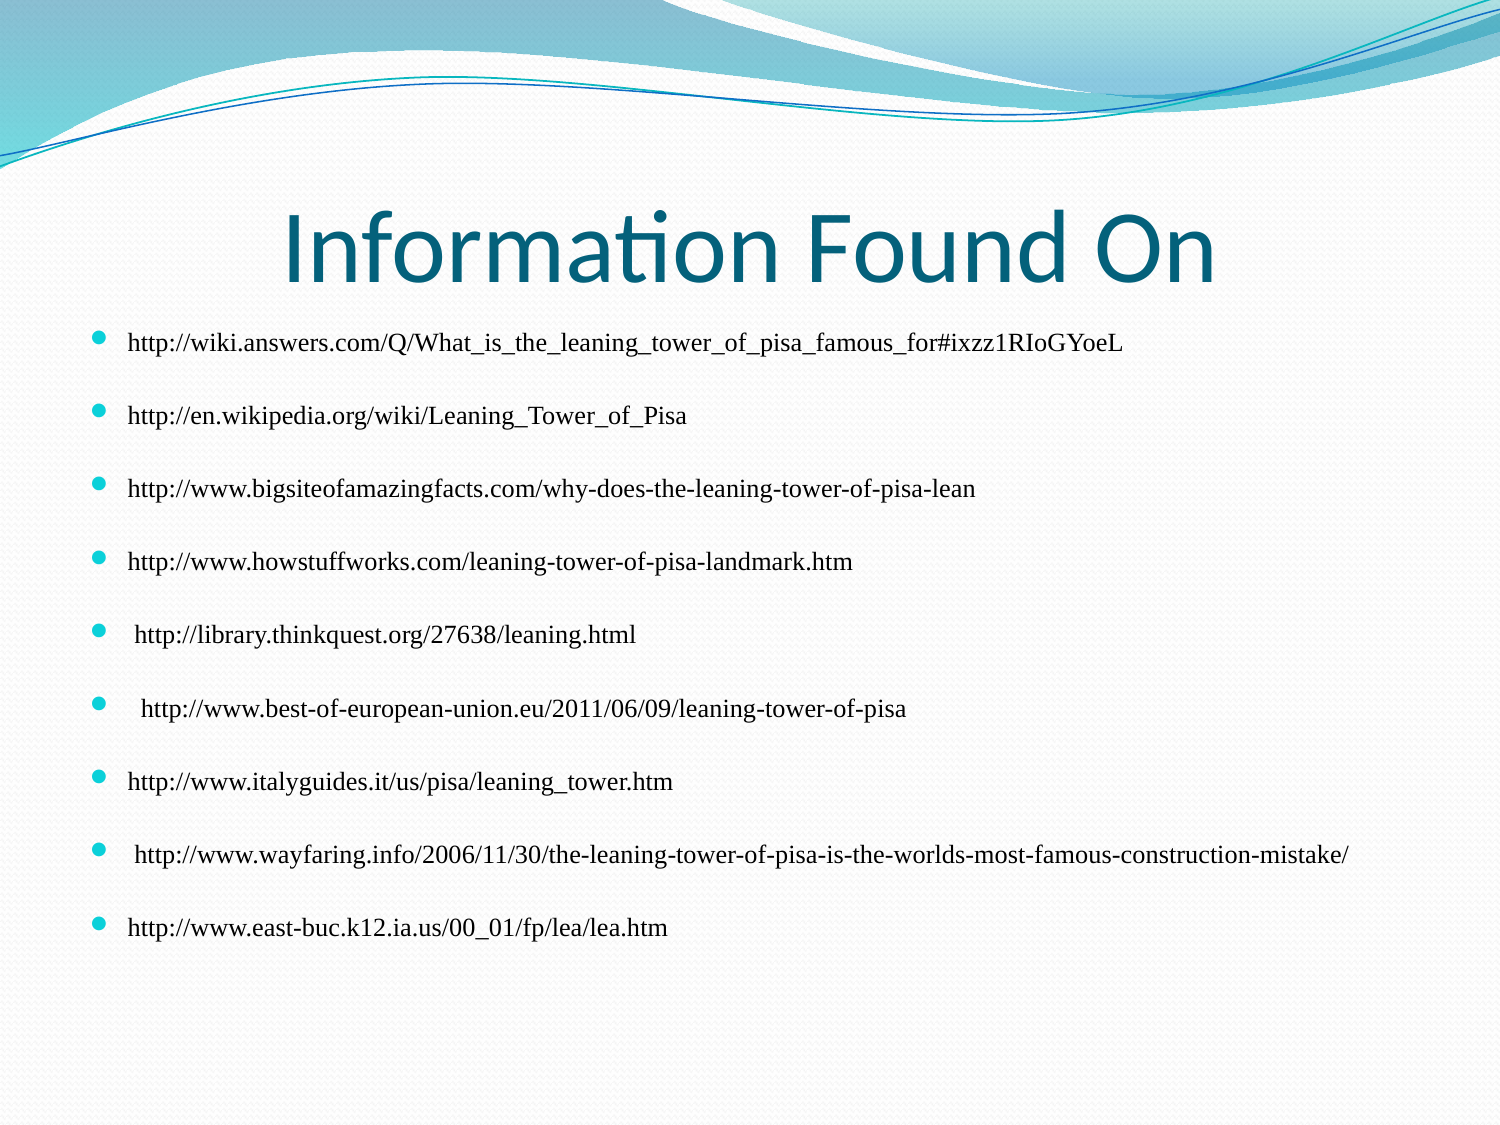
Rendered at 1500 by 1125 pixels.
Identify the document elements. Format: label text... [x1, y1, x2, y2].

title Information Found On [74, 115, 1426, 304]
list http://wiki.answers.com/Q/What_is_the_leaning_tower_of_pisa_famous_for#ixzz1RIoGYoeL http://en.wikipedia.org/wiki/Leaning_Tower_of_Pisa http://www.bigsiteofamazingfacts.com/why-does-the-leaning-tower-of-pisa-lean http://www.howstuffworks.com/leaning-tower-of-pisa-landmark.htm http://library.thinkquest.org/27638/leaning.html http://www.best-of-european-union.eu/2011/06/09/leaning-tower-of-pisa http://www.italyguides.it/us/pisa/leaning_tower.htm http://www.wayfaring.info/2006/11/30/the-leaning-tower-of-pisa-is-the-worlds-most-famous-construction-mistake/ http://www.east-buc.k12.ia.us/00_01/fp/lea/lea.htm [74, 317, 1426, 1038]
